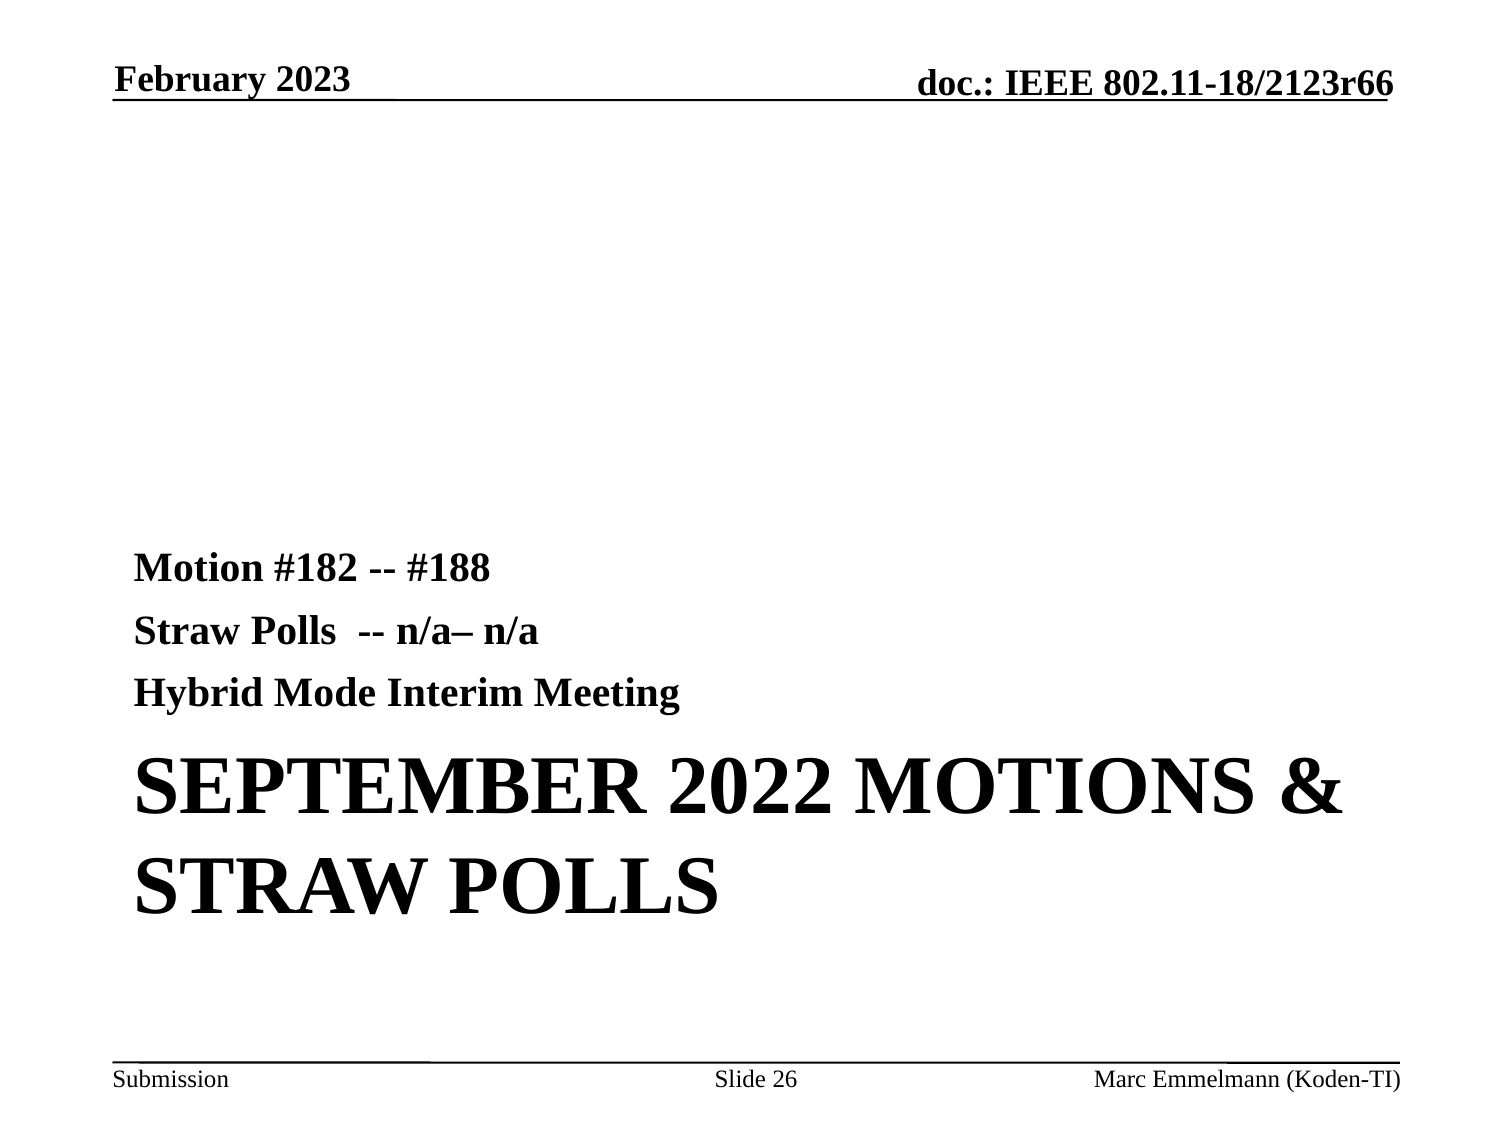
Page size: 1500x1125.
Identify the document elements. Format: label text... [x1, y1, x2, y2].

list Motion #182 -- #188 Straw Polls -- n/a– n/a Hybrid Mode Interim Meeting [118, 476, 1394, 724]
slide_number Slide 26 [712, 1061, 800, 1123]
title September 2022 Motions & Straw Polls [118, 724, 1394, 947]
footer Marc Emmelmann (Koden-TI) [878, 1061, 1402, 1093]
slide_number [114, 54, 423, 100]
